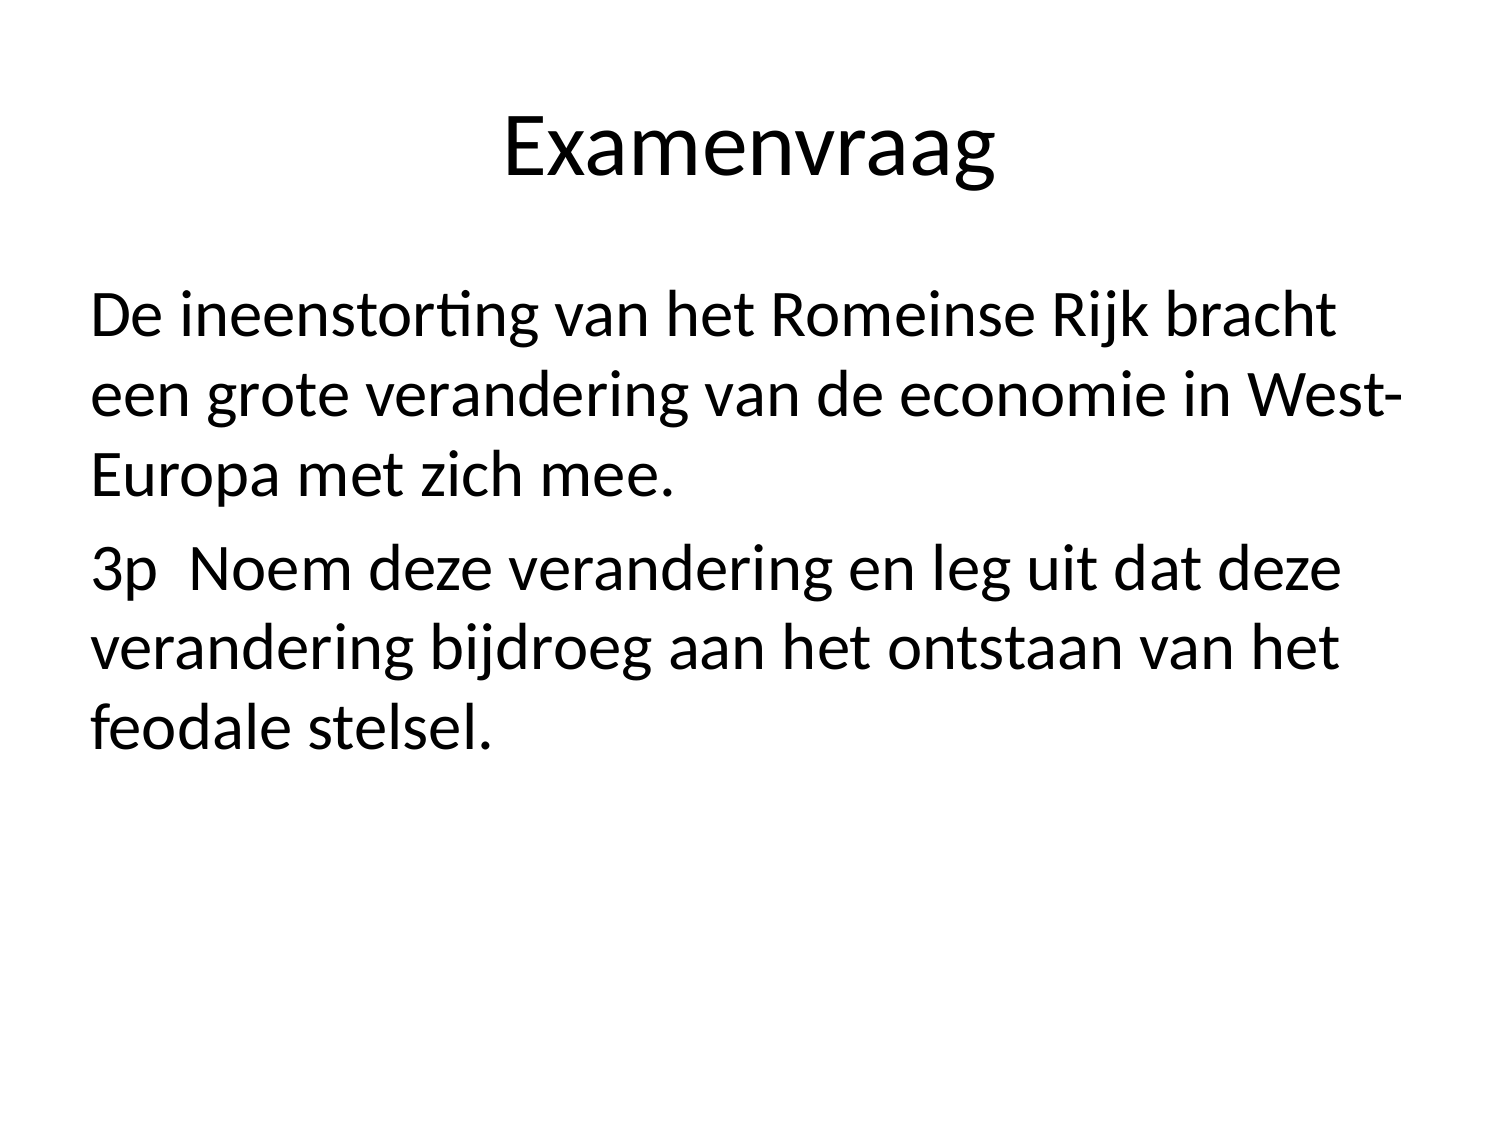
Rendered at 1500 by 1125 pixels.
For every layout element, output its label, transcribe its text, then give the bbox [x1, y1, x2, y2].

list De ineenstorting van het Romeinse Rijk bracht een grote verandering van de economie in West-Europa met zich mee. 3p Noem deze verandering en leg uit dat deze verandering bijdroeg aan het ontstaan van het feodale stelsel. [75, 262, 1425, 1005]
title Examenvraag [75, 45, 1425, 233]
